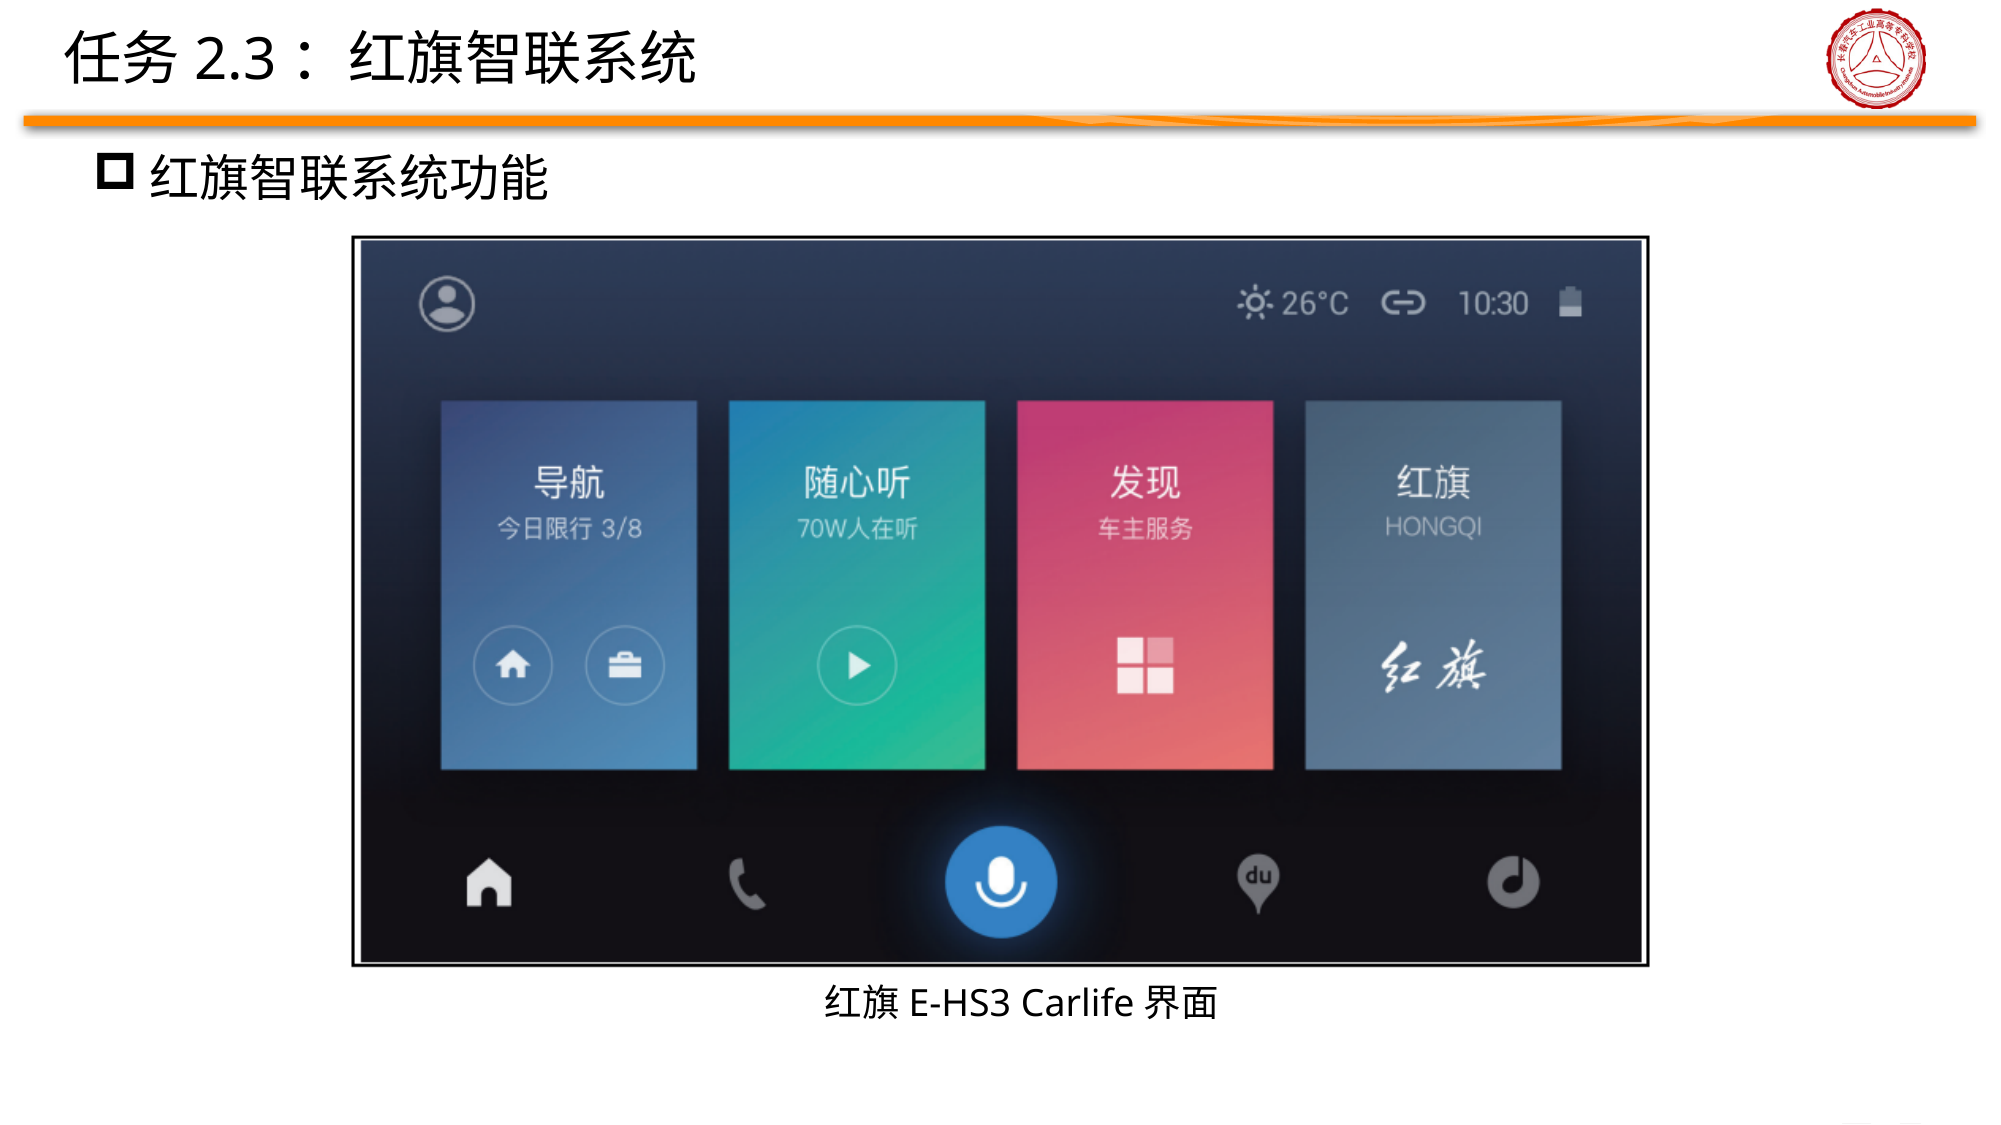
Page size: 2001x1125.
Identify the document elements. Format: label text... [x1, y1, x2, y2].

picture [347, 228, 1653, 972]
text_box 红旗智联系统功能 [78, 146, 1160, 271]
picture [1826, 8, 1926, 109]
text_box 红旗E-HS3 Carlife界面 [583, 972, 1417, 1032]
title 任务2.3：红旗智联系统 [49, 21, 1557, 121]
